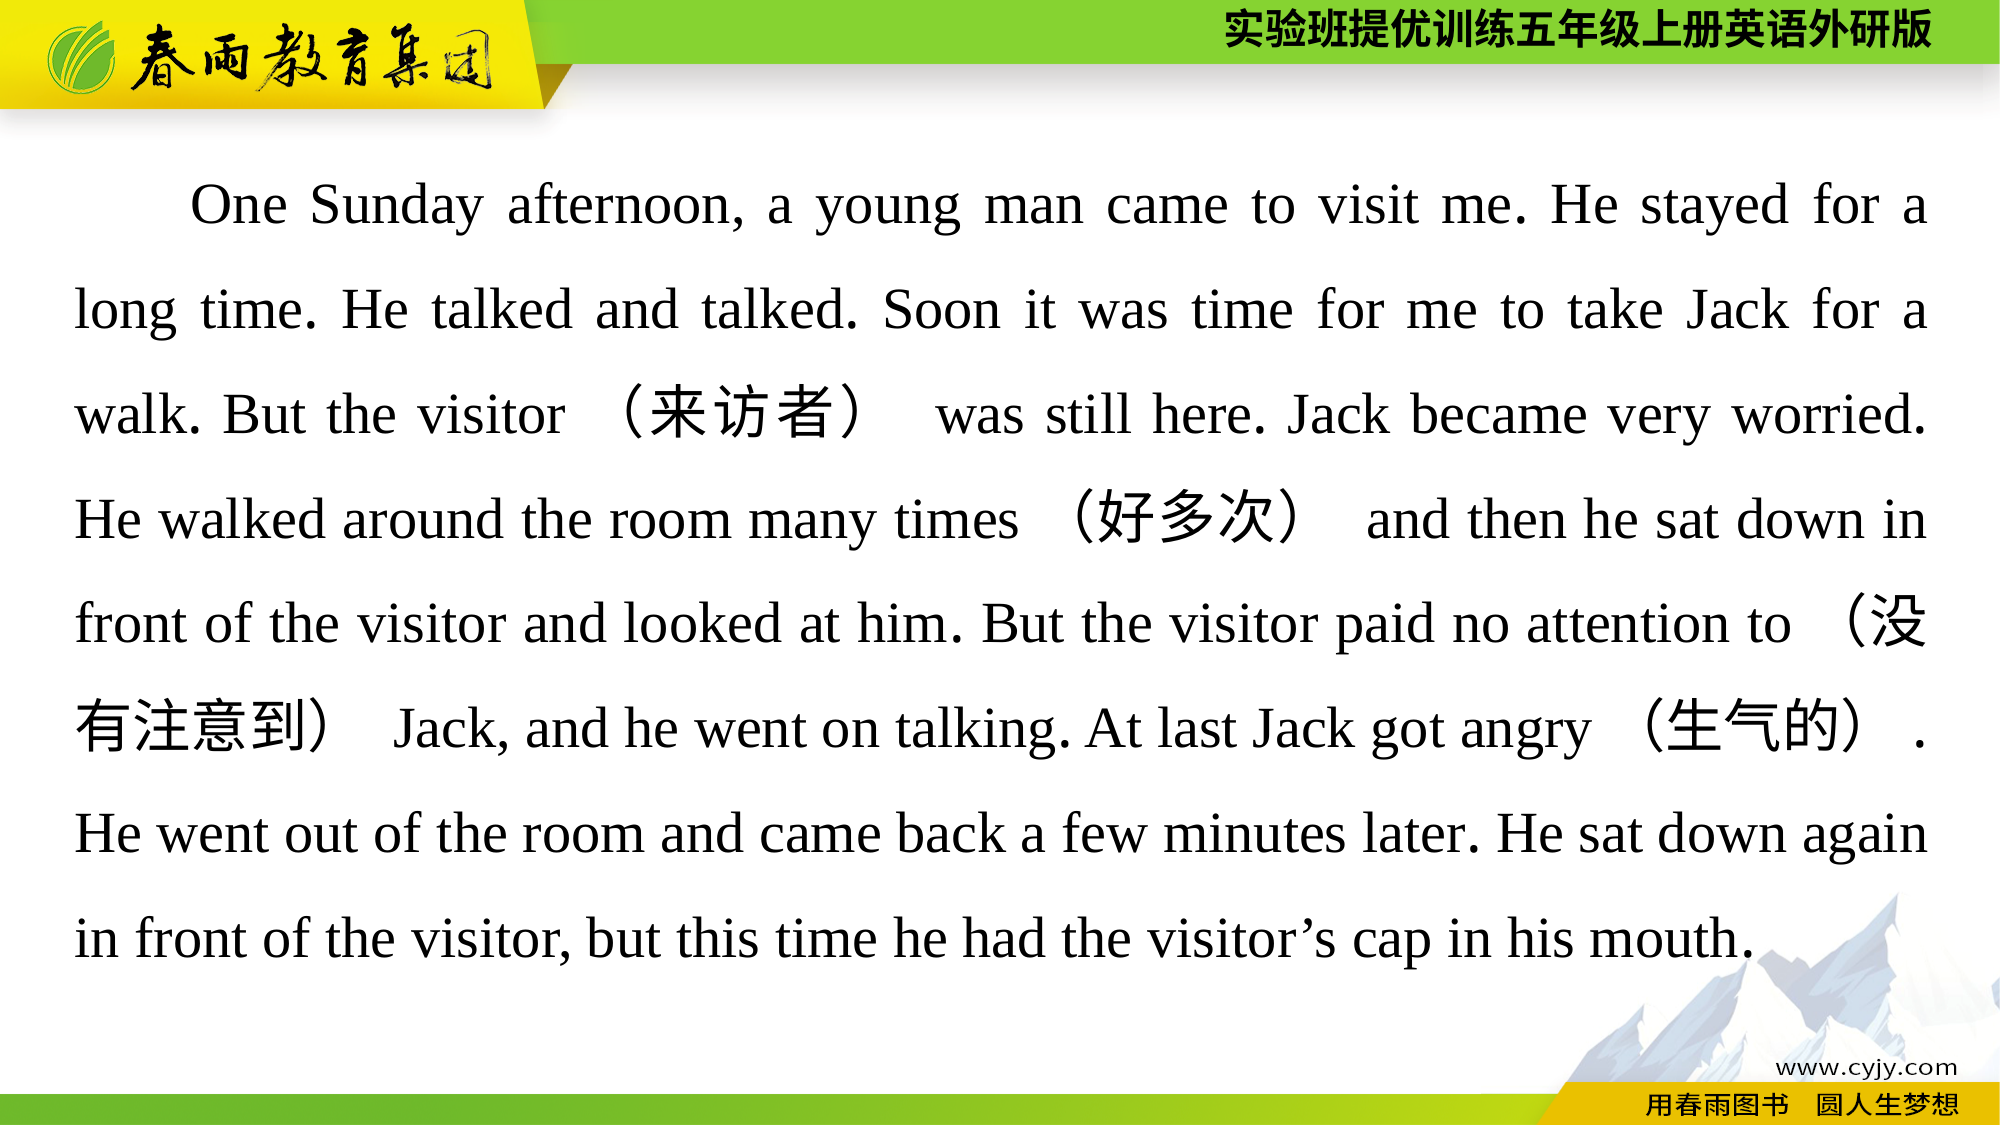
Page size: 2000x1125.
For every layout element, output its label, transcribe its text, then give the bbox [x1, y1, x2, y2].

list One Sunday afternoon, a young man came to visit me. He stayed for a long time. He talked and talked. Soon it was time for me to take Jack for a walk. But the visitor（来访者） was still here. Jack became very worried. He walked around the room many times（好多次） and then he sat down in front of the visitor and looked at him. But the visitor paid no attention to（没有注意到） Jack, and he went on talking. At last Jack got angry（生气的）. He went out of the room and came back a few minutes later. He sat down again in front of the visitor, but this time he had the visitor’s cap in his mouth. [59, 122, 1944, 986]
picture [0, 0, 2000, 1125]
